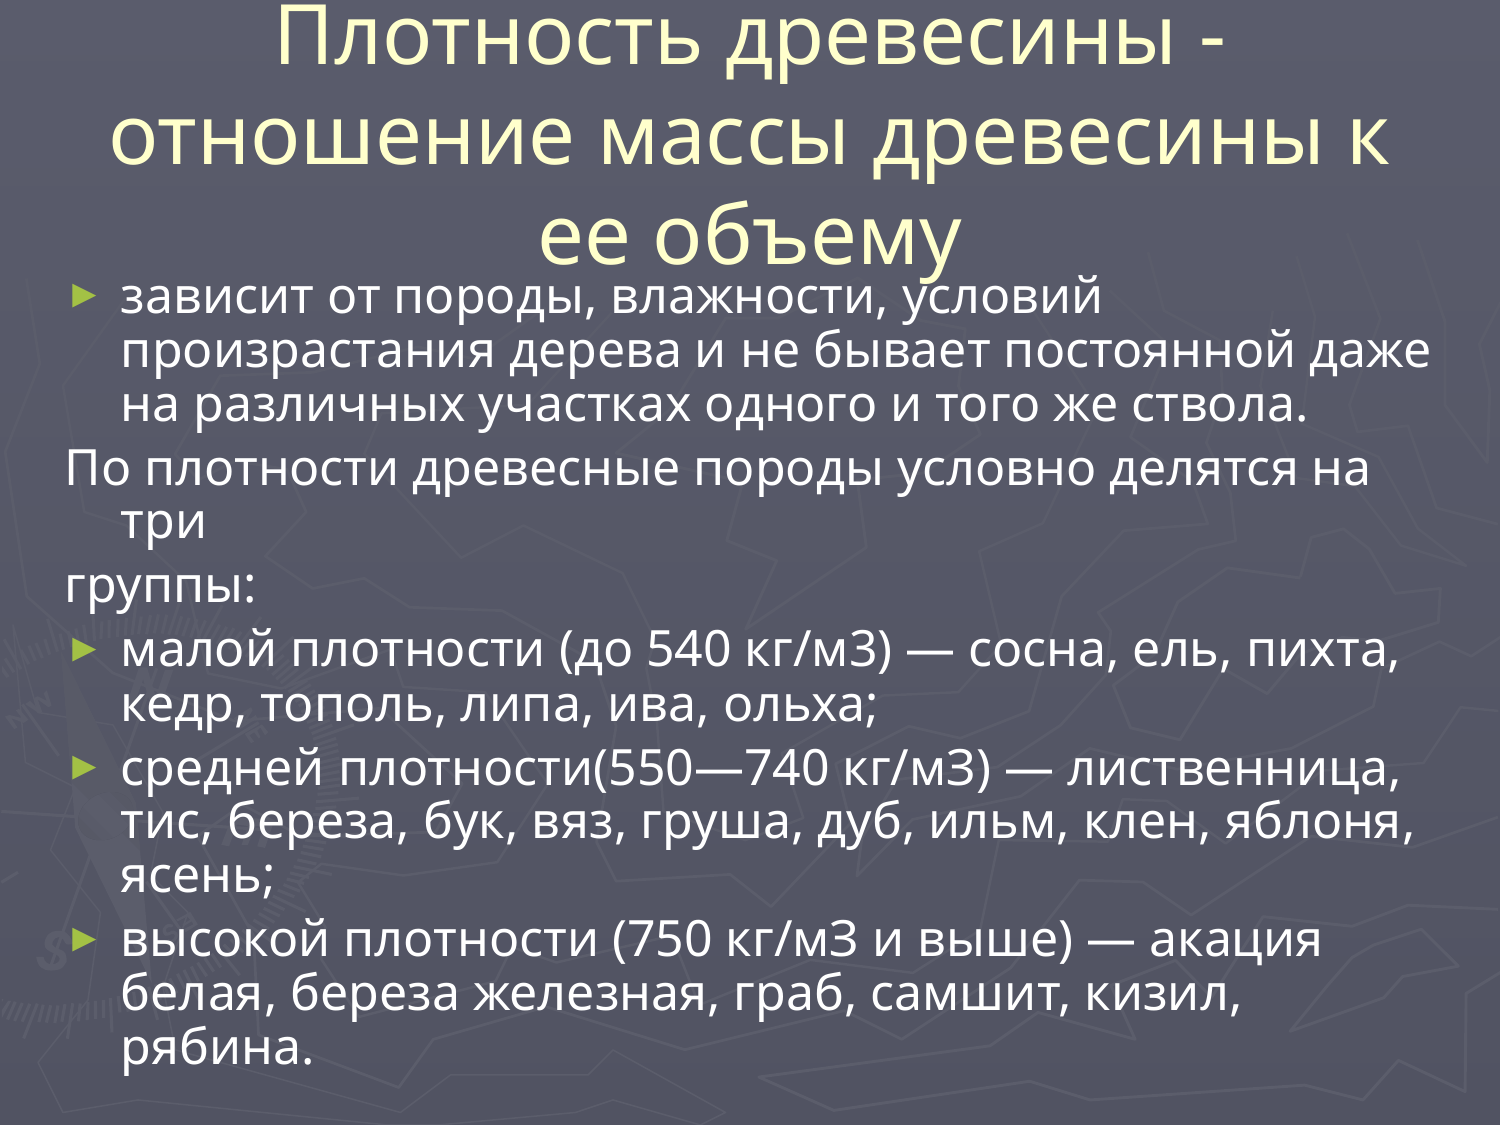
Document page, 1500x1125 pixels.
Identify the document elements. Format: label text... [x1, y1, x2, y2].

title Плотность древесины - отношение массы древесины к ее объему [49, 37, 1451, 226]
list зависит от породы, влажности, условий произрастания дерева и не бывает постоянной даже на различных участках одного и того же ствола. По плотности древесные породы условно делятся на три группы: малой плотности (до 540 кг/м3) — сосна, ель, пихта, кедр, тополь, липа, ива, ольха; средней плотности(550—740 кг/мЗ) — лиственница, тис, береза, бук, вяз, груша, дуб, ильм, клен, яблоня, ясень; высокой плотности (750 кг/мЗ и выше) — акация белая, береза железная, граб, самшит, кизил, рябина. [49, 262, 1451, 1001]
